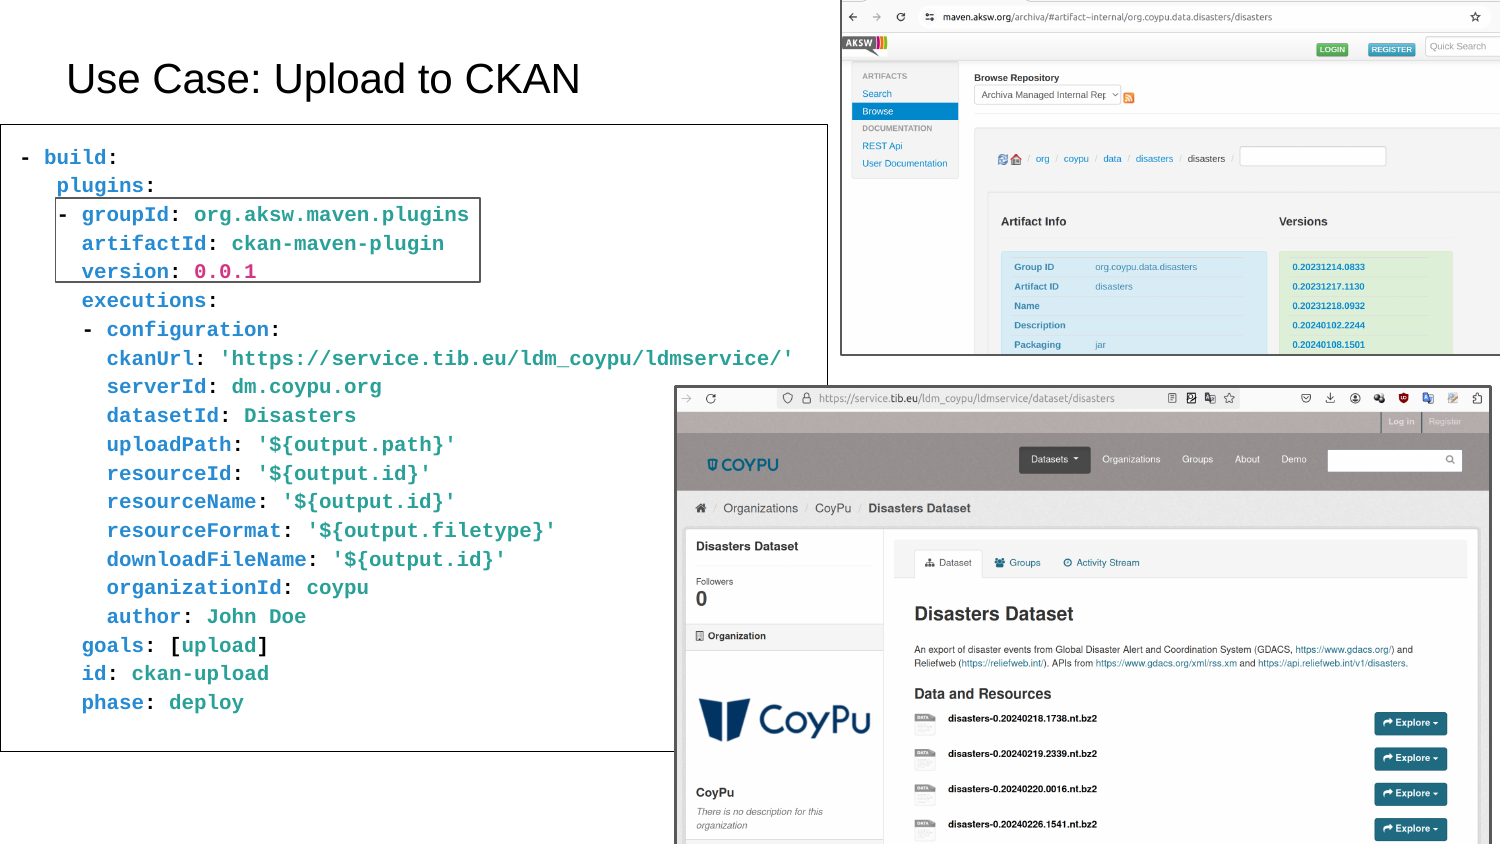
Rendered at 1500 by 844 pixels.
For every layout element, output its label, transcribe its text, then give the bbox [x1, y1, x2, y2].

title Use Case: Upload to CKAN [51, 36, 665, 131]
text_box - build: plugins: - groupId: org.aksw.maven.plugins artifactId: ckan-maven-plugin version: 0.0.1 executions: - configuration: ckanUrl: 'https://service.tib.eu/ldm_coypu/ldmservice/' serverId: dm.coypu.org datasetId: Disasters uploadPath: '${output.path}' resourceId: '${output.id}' resourceName: '${output.id}' resourceFormat: '${output.filetype}' downloadFileName: '${output.id}' organizationId: coypu author: John Doe goals: [upload] id: ckan-upload phase: deploy [0, 124, 828, 752]
text_box [55, 197, 481, 283]
picture [841, 0, 1500, 355]
picture [676, 387, 1490, 844]
